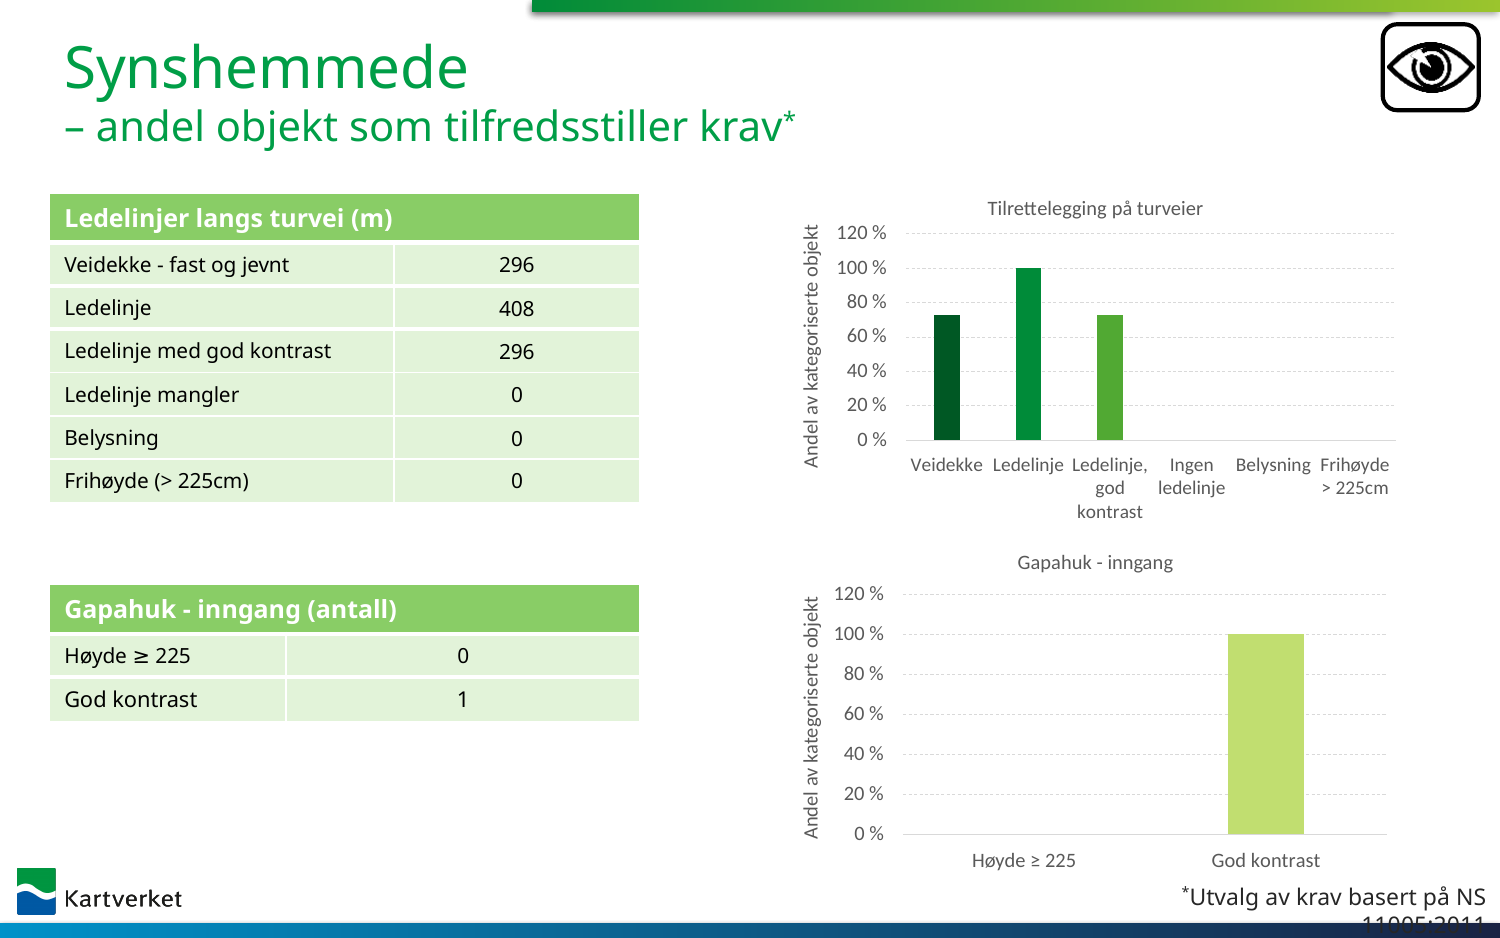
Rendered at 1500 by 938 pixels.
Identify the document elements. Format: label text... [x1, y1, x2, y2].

table_cell Høyde ≥ 225 [50, 636, 285, 675]
table_cell 0 [395, 417, 639, 458]
table_cell Veidekke - fast og jevnt [50, 245, 393, 284]
table_header Ledelinjer langs turvei (m) [50, 194, 639, 240]
table_cell 408 [395, 288, 639, 327]
table_cell 0 [287, 636, 639, 675]
picture [791, 541, 1400, 880]
table_cell 0 [395, 373, 639, 415]
text_box Synshemmede – andel objekt som tilfredsstiller krav* [49, 24, 1431, 158]
table_cell Ledelinje [50, 288, 393, 327]
picture [791, 187, 1400, 526]
table_cell God kontrast [50, 679, 285, 721]
table_cell 296 [395, 245, 639, 284]
table_header Gapahuk - inngang (antall) [50, 585, 639, 632]
table_cell Ledelinje mangler [50, 373, 393, 415]
table_cell 296 [395, 331, 639, 372]
table_cell 0 [395, 460, 639, 502]
table_cell 1 [287, 679, 639, 721]
table_cell Frihøyde (> 225cm) [50, 460, 393, 502]
table_cell Ledelinje med god kontrast [50, 331, 393, 372]
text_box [1382, 24, 1480, 111]
table_cell Belysning [50, 417, 393, 458]
text_box *Utvalg av krav basert på NS 11005:2011 [1068, 873, 1500, 938]
